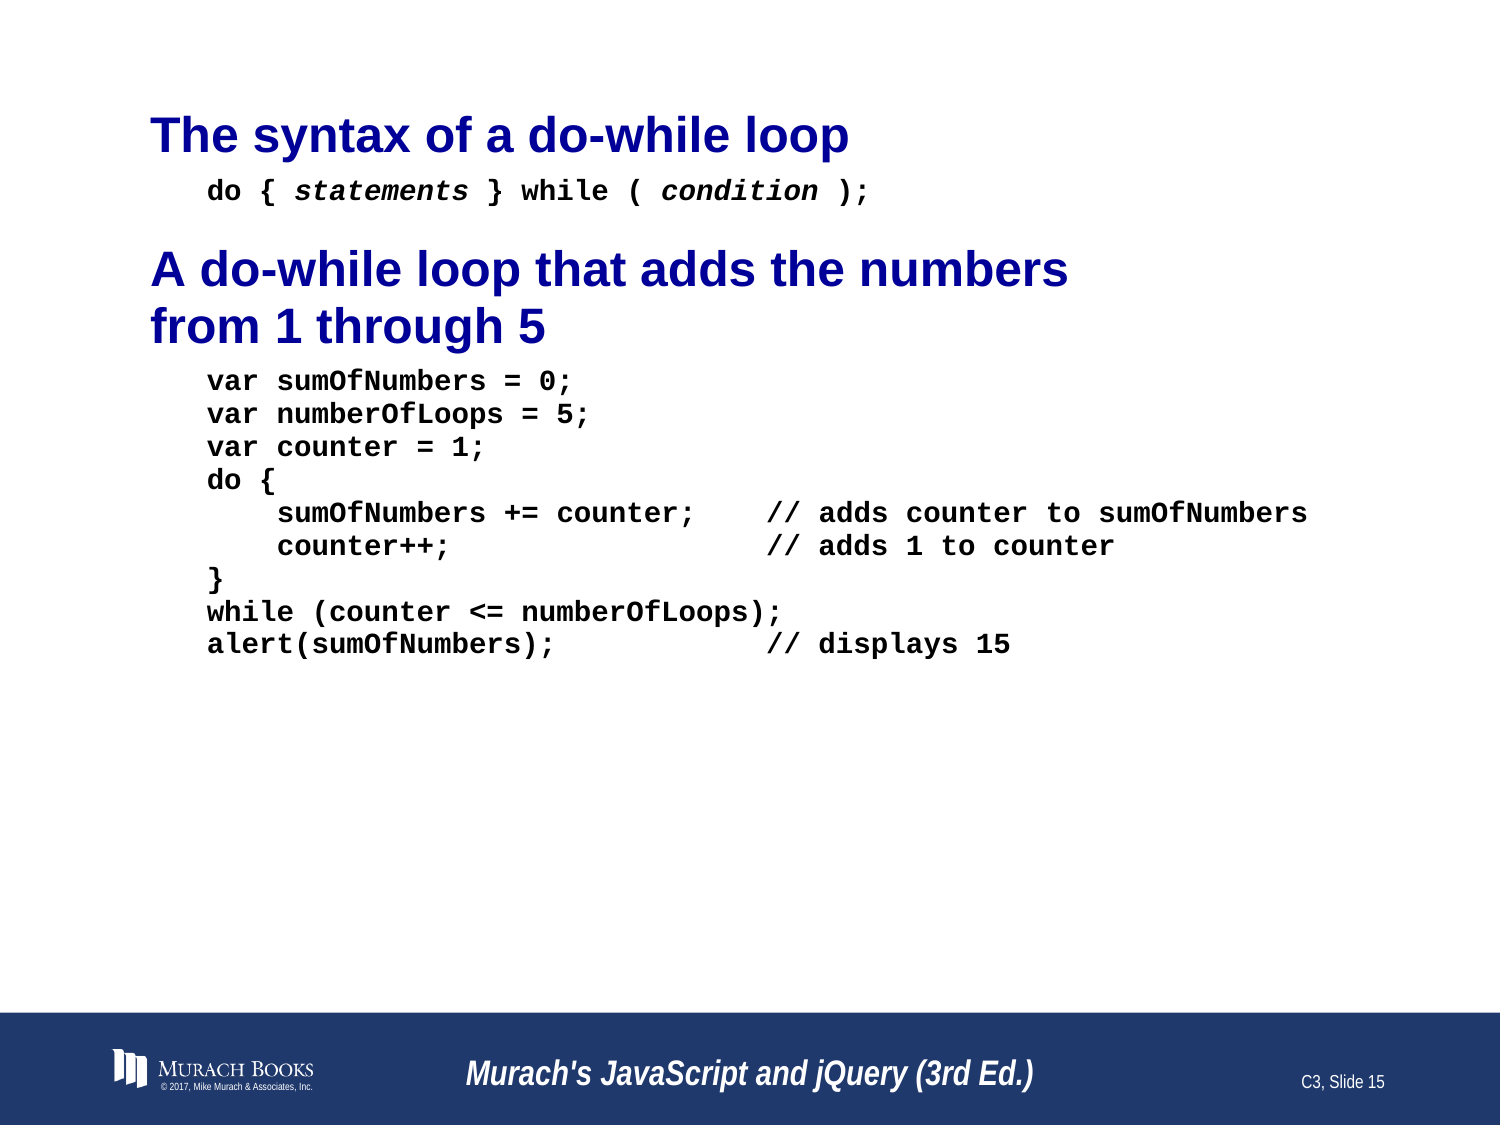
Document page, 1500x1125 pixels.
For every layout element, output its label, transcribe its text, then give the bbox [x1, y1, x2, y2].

slide_number C3, Slide 15 [1087, 1025, 1400, 1100]
title The syntax of a do-while loop [150, 102, 1350, 164]
slide_number Murach's JavaScript and jQuery (3rd Ed.) [463, 1025, 1050, 1100]
footer © 2017, Mike Murach & Associates, Inc. [12, 1025, 463, 1100]
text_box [149, 175, 1347, 674]
